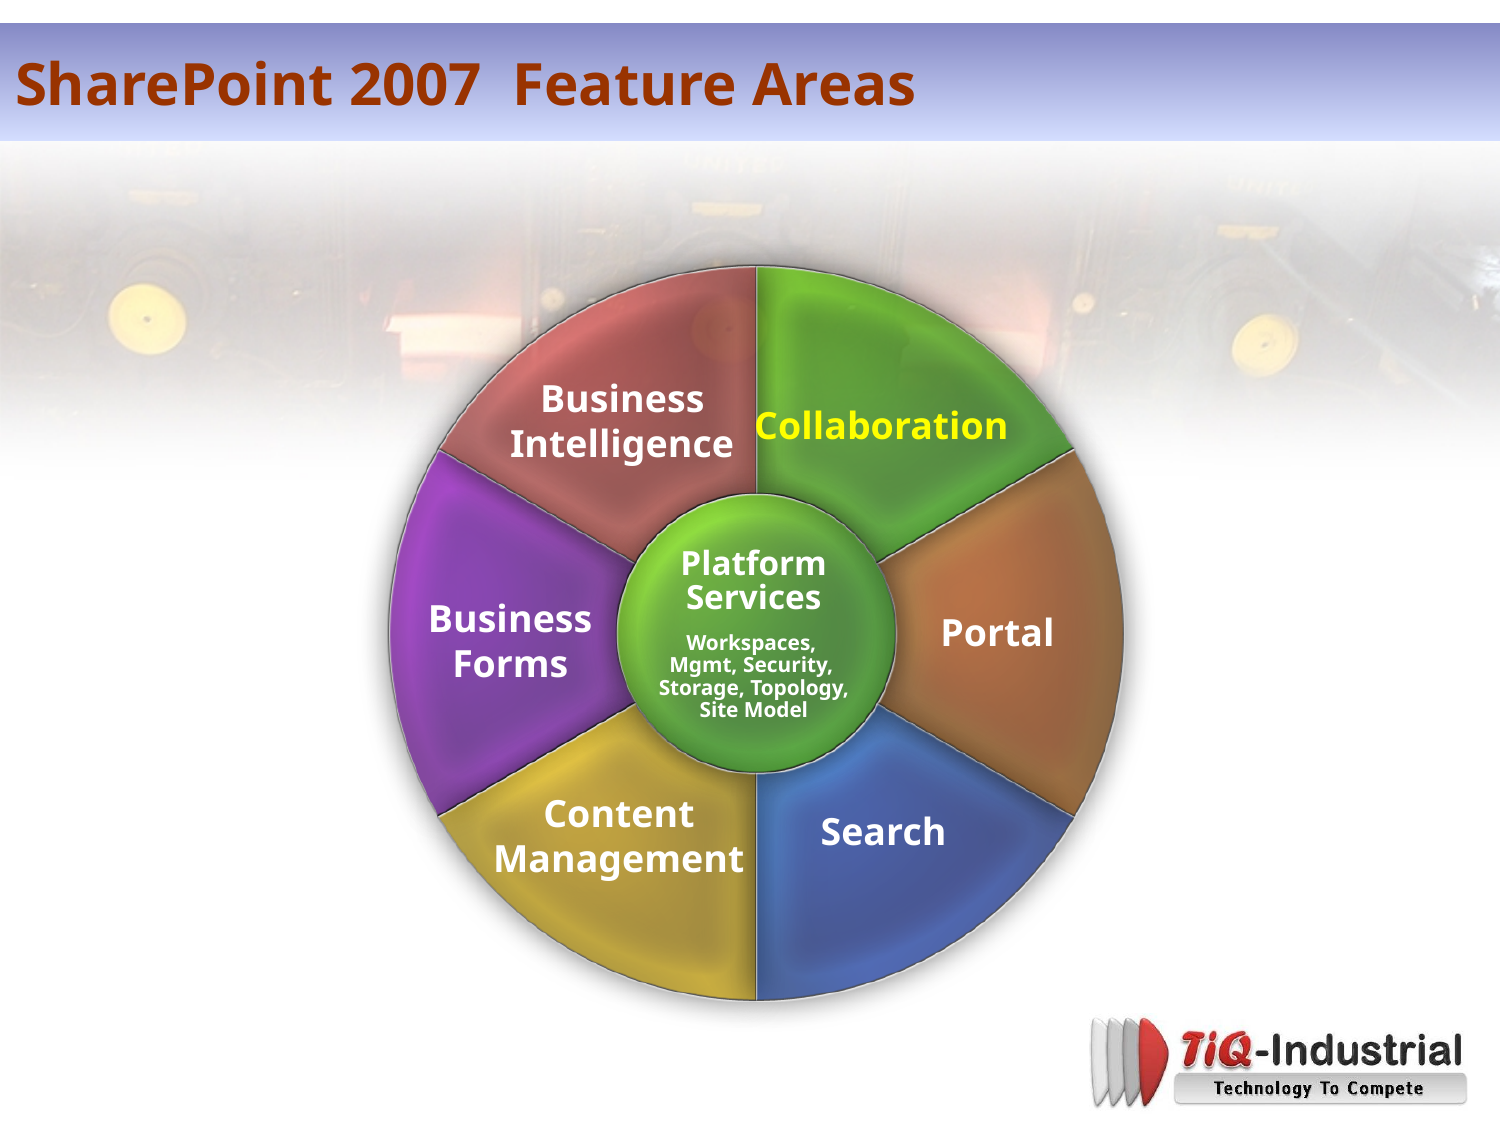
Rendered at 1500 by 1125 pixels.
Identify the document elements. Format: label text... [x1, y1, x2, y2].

picture [0, 141, 1500, 1125]
picture [0, 0, 1500, 23]
title SharePoint 2007 Feature Areas [0, 23, 1500, 141]
